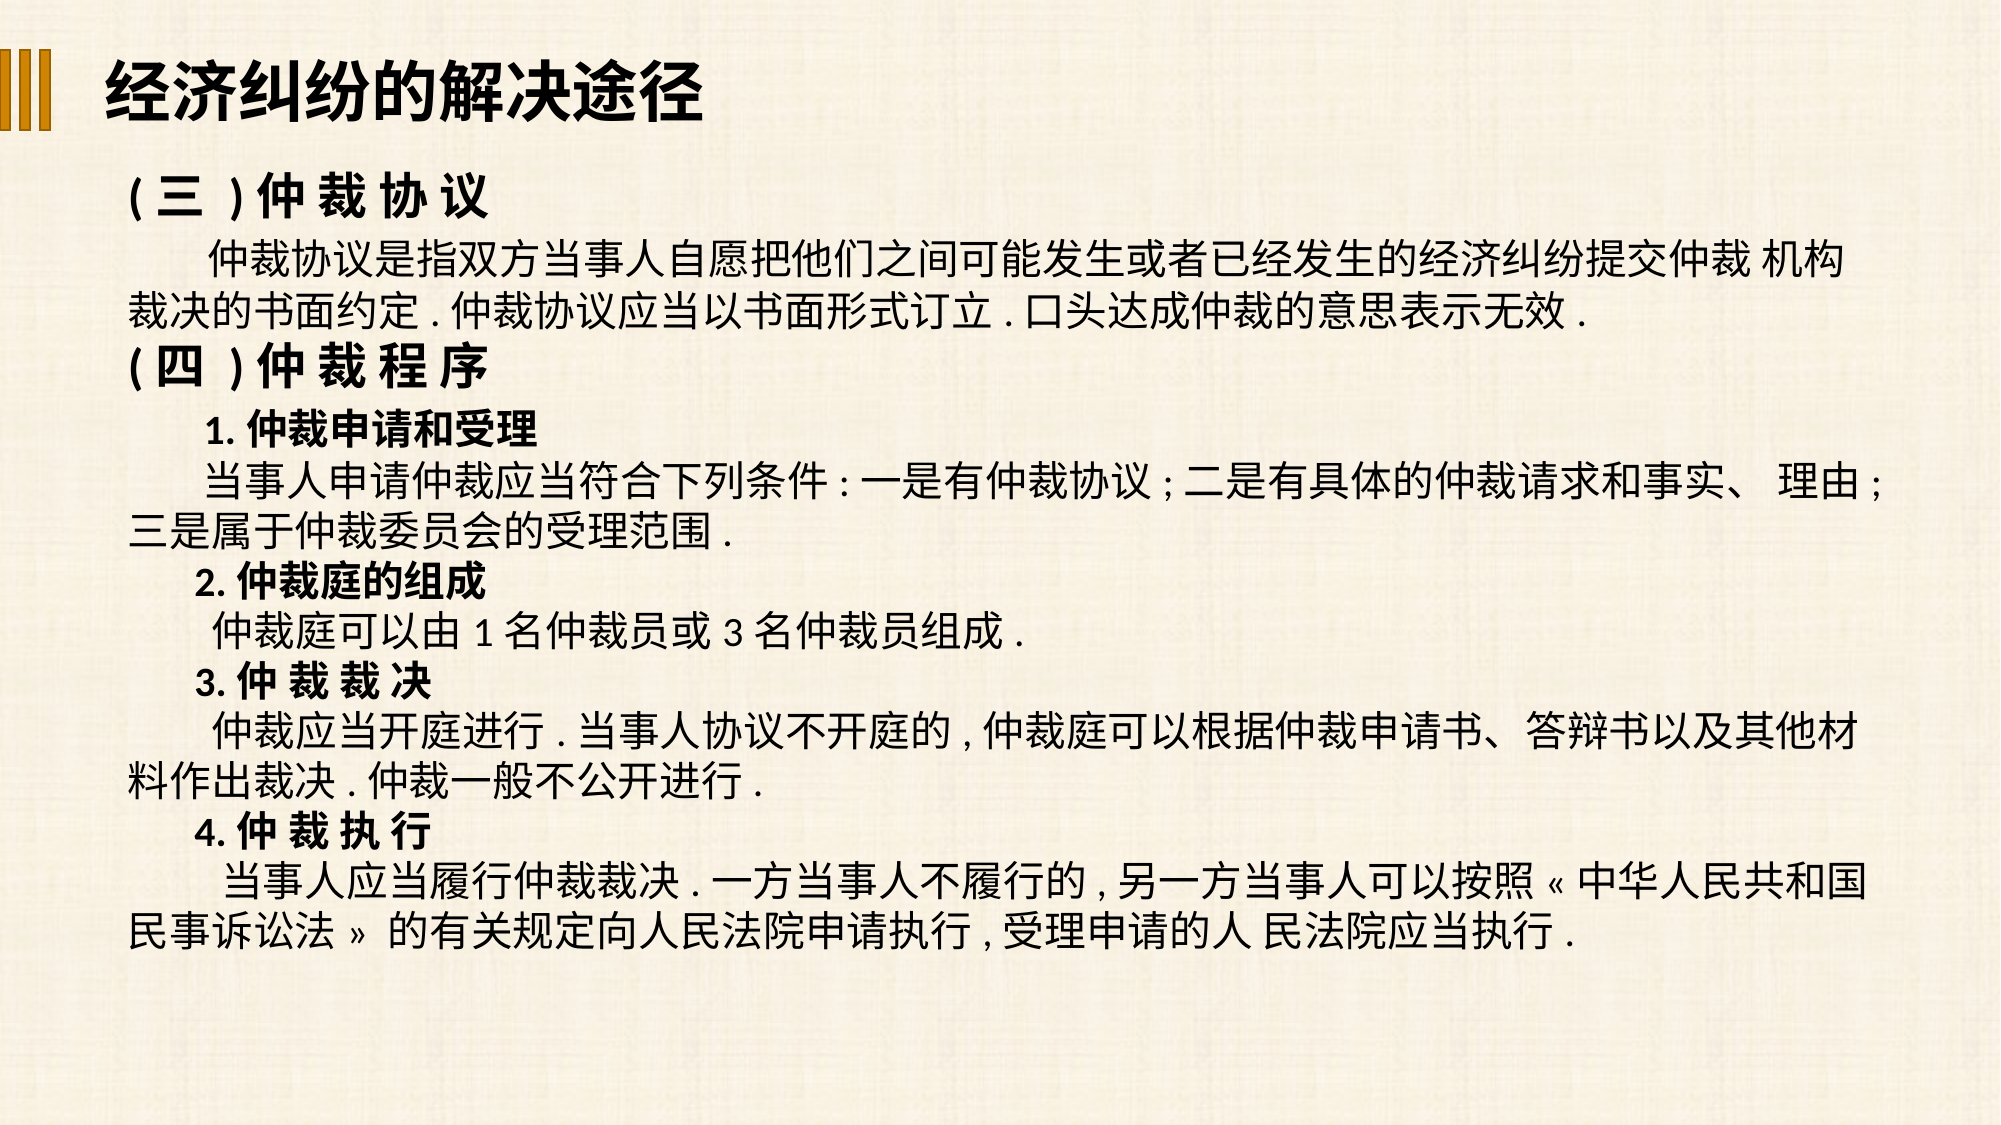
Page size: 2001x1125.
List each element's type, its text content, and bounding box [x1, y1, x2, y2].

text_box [0, 49, 50, 131]
text_box 经济纠纷的解决途径 [89, 41, 1287, 137]
text_box (三 )仲 裁 协 议 仲裁协议是指双方当事人自愿把他们之间可能发生或者已经发生的经济纠纷提交仲裁 机构裁决的书面约定.仲裁协议应当以书面形式订立.口头达成仲裁的意思表示无效. (四 )仲 裁 程 序 1.仲裁申请和受理 当事人申请仲裁应当符合下列条件:一是有仲裁协议;二是有具体的仲裁请求和事实、 理由;三是属于仲裁委员会的受理范围. 2.仲裁庭的组成 仲裁庭可以由1名仲裁员或3名仲裁员组成. 3.仲 裁 裁 决 仲裁应当开庭进行.当事人协议不开庭的,仲裁庭可以根据仲裁申请书、答辩书以及其他材料作出裁决.仲裁一般不公开进行. 4.仲 裁 执 行 当事人应当履行仲裁裁决.一方当事人不履行的,另一方当事人可以按照«中华人民共和国民事诉讼法» 的有关规定向人民法院申请执行,受理申请的人 民法院应当执行. [113, 157, 1893, 1023]
